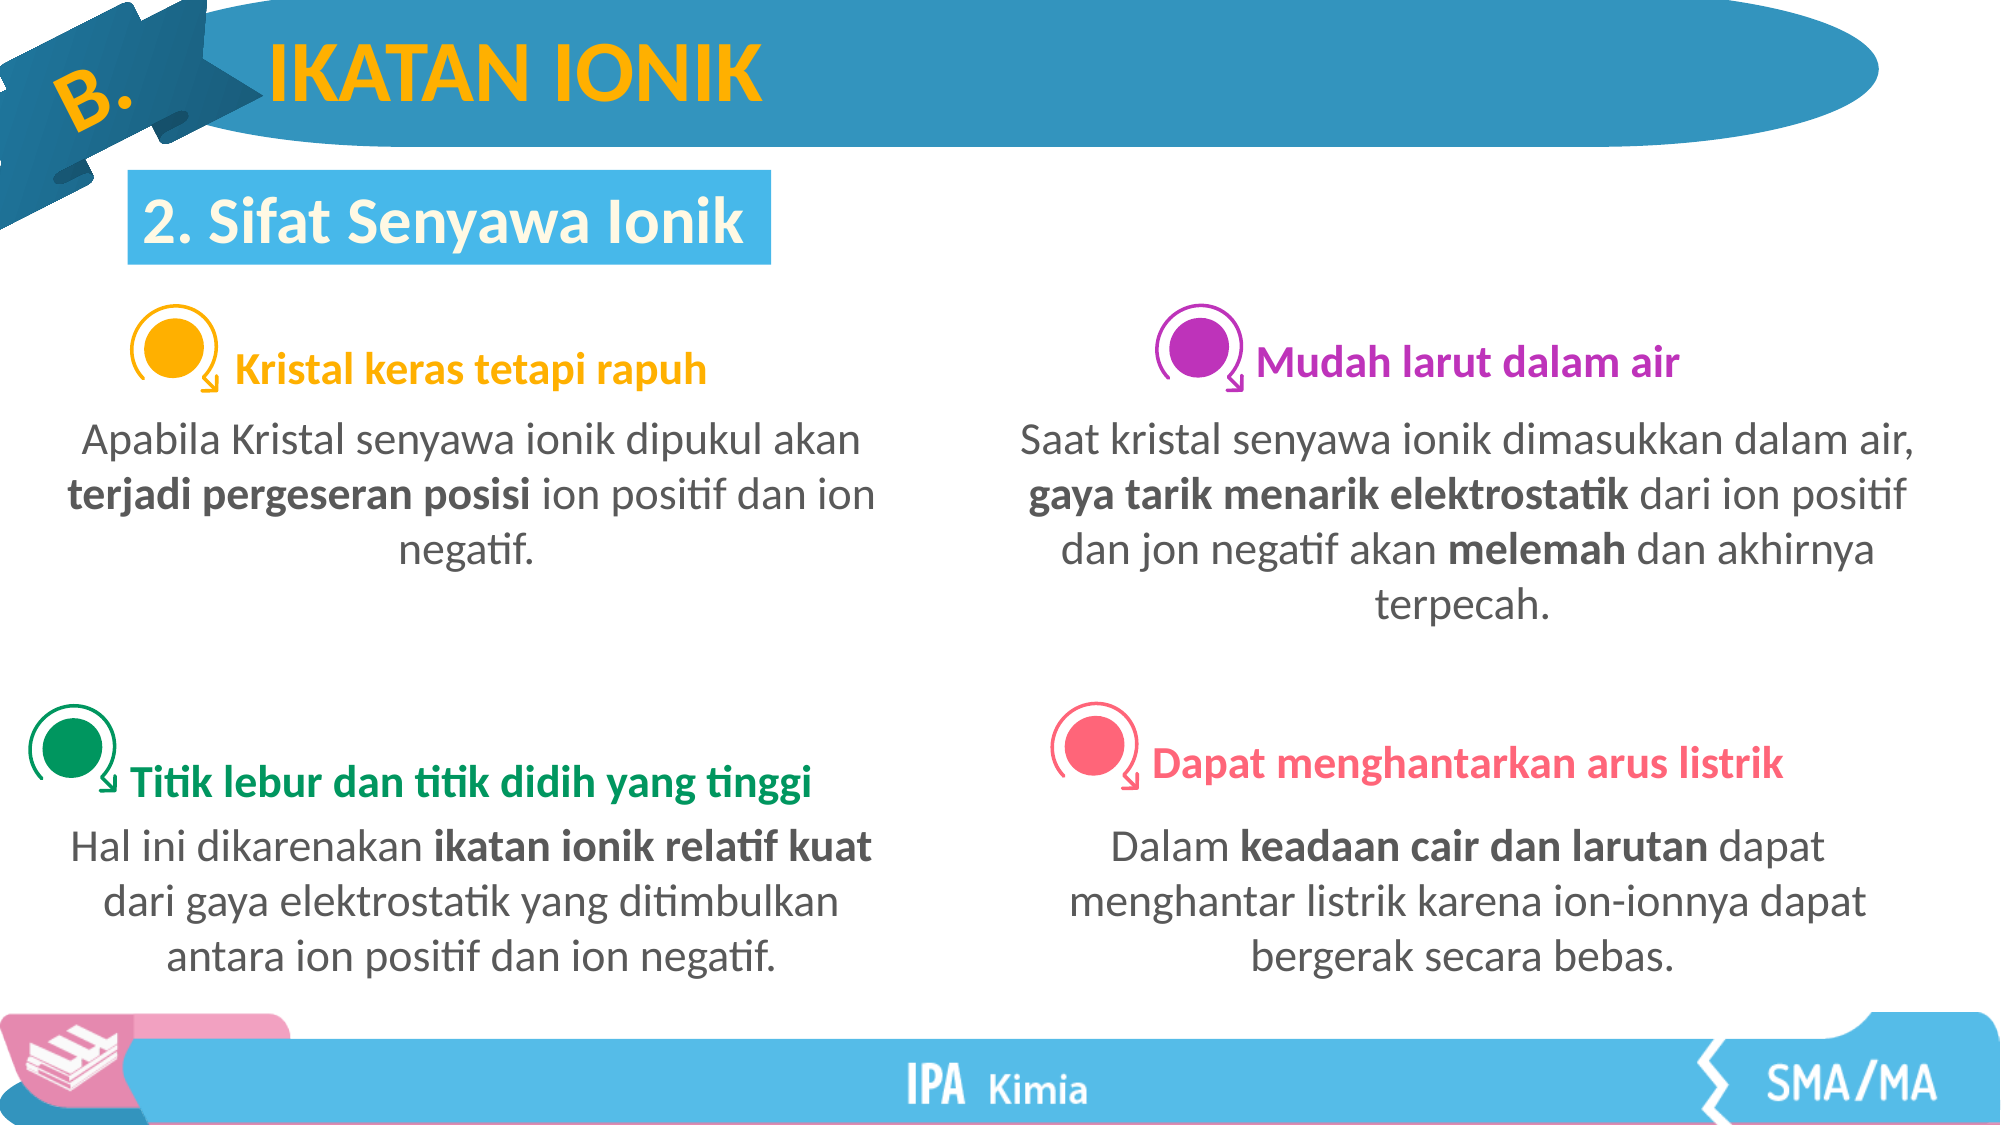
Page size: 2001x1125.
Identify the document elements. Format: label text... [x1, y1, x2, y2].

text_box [29, 744, 914, 990]
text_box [1160, 301, 1251, 324]
title IKATAN IONIK [252, 0, 1978, 146]
text_box 2. Sifat Senyawa Ionik [127, 169, 772, 265]
text_box B. [0, 0, 266, 231]
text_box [135, 302, 226, 331]
picture [0, 1012, 2000, 1125]
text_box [985, 324, 1951, 639]
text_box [1056, 699, 1147, 725]
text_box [33, 702, 124, 744]
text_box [985, 725, 1951, 990]
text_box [29, 331, 915, 583]
